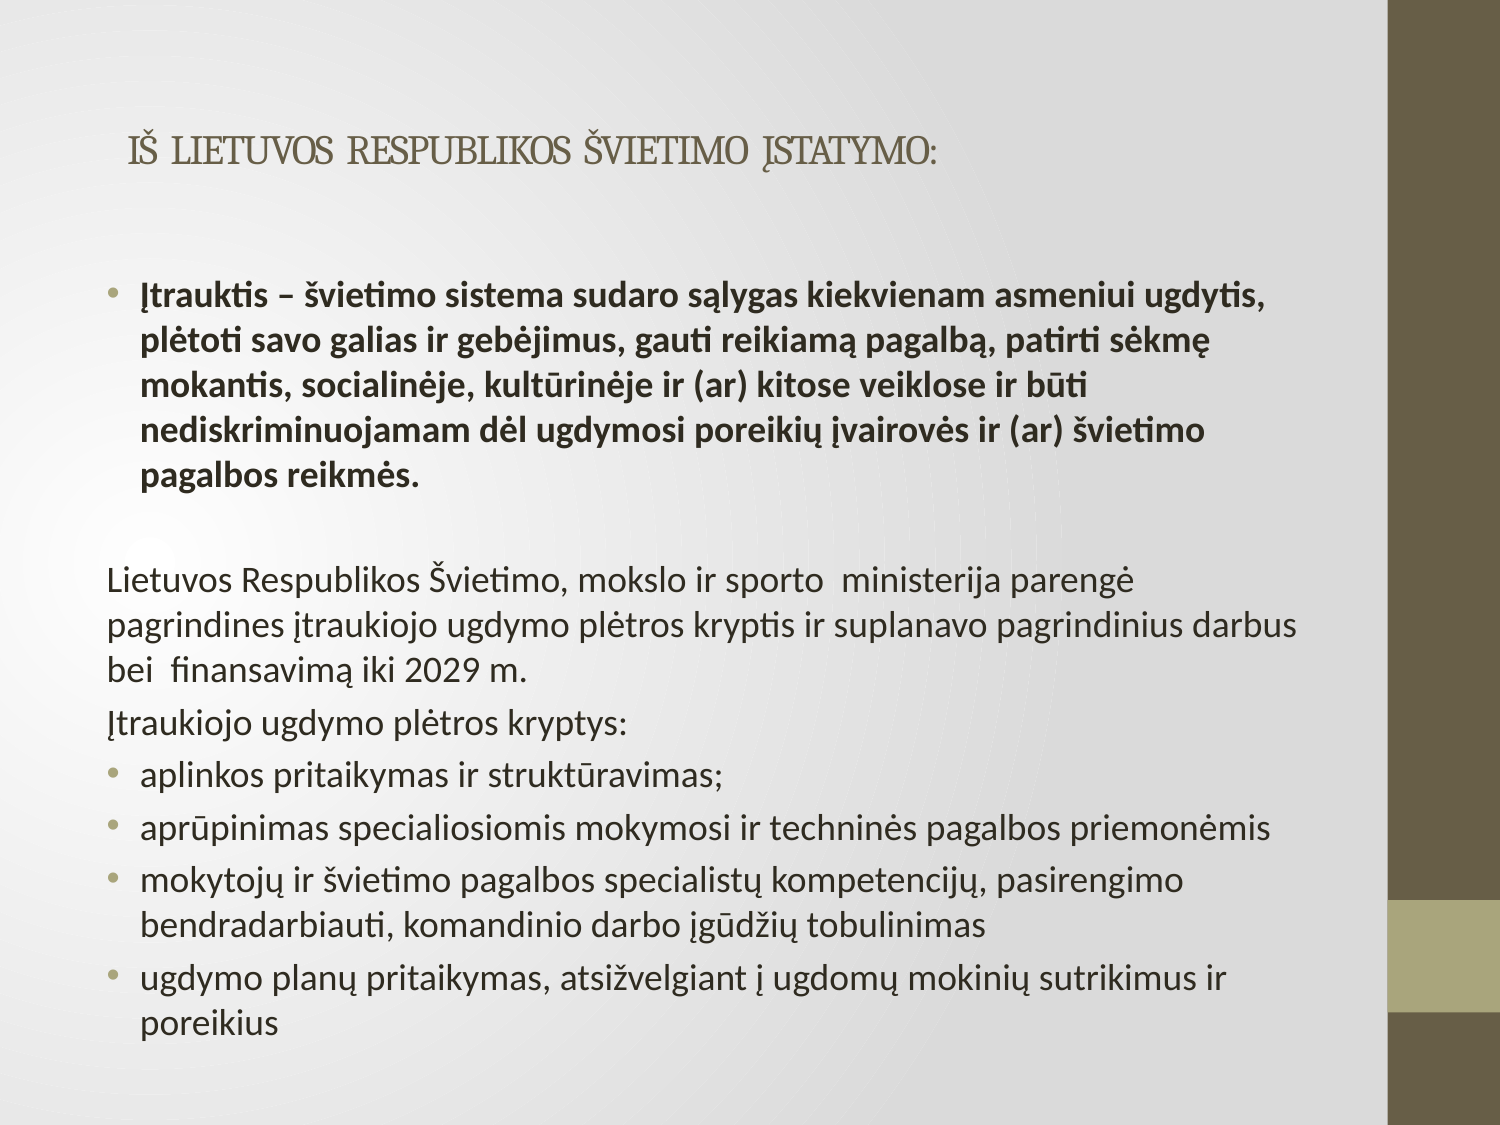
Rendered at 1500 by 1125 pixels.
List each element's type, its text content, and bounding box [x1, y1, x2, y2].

list Įtrauktis – švietimo sistema sudaro sąlygas kiekvienam asmeniui ugdytis, plėtoti savo galias ir gebėjimus, gauti reikiamą pagalbą, patirti sėkmę mokantis, socialinėje, kultūrinėje ir (ar) kitose veiklose ir būti nediskriminuojamam dėl ugdymosi poreikių įvairovės ir (ar) švietimo pagalbos reikmės. Lietuvos Respublikos Švietimo, mokslo ir sporto ministerija parengė pagrindines įtraukiojo ugdymo plėtros kryptis ir suplanavo pagrindinius darbus bei finansavimą iki 2029 m. Įtraukiojo ugdymo plėtros kryptys: aplinkos pritaikymas ir struktūravimas; aprūpinimas specialiosiomis mokymosi ir techninės pagalbos priemonėmis mokytojų ir švietimo pagalbos specialistų kompetencijų, pasirengimo bendradarbiauti, komandinio darbo įgūdžių tobulinimas ugdymo planų pritaikymas, atsižvelgiant į ugdomų mokinių sutrikimus ir poreikius [75, 262, 1325, 1050]
title IŠ LIETUVOS RESPUBLIKOS ŠVIETIMO ĮSTATYMO: [112, 54, 1363, 243]
